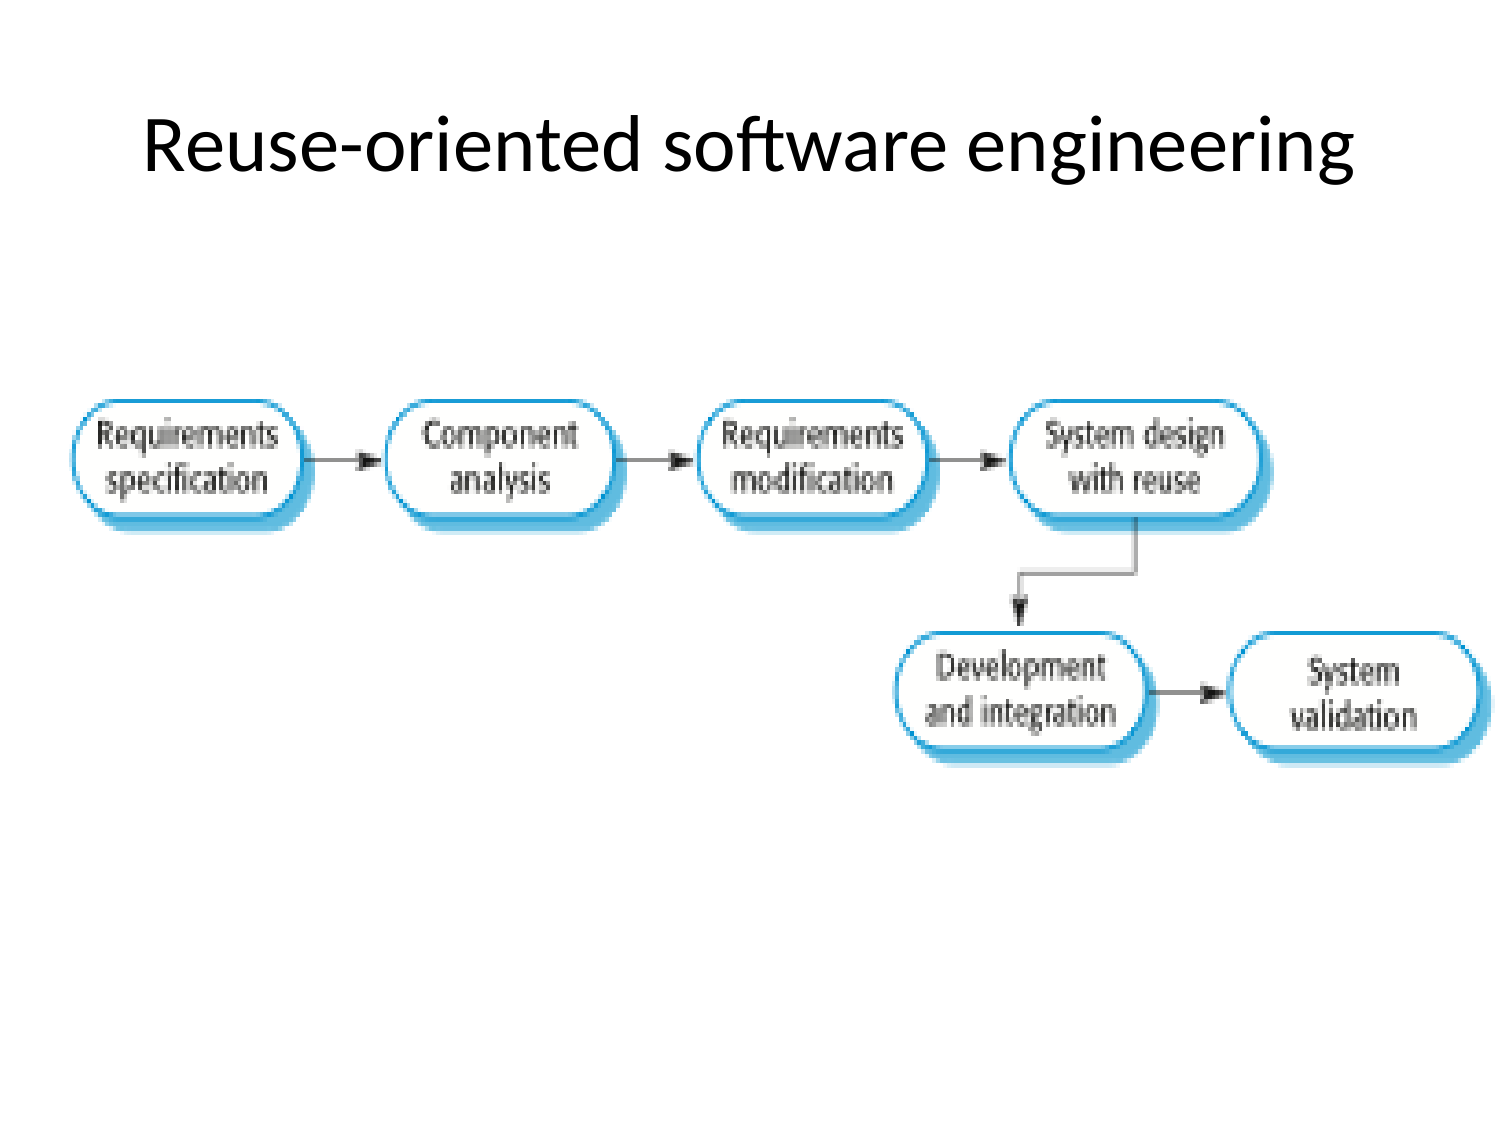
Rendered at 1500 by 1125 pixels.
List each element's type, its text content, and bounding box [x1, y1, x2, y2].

title Reuse-oriented software engineering [75, 45, 1425, 233]
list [69, 399, 1495, 769]
